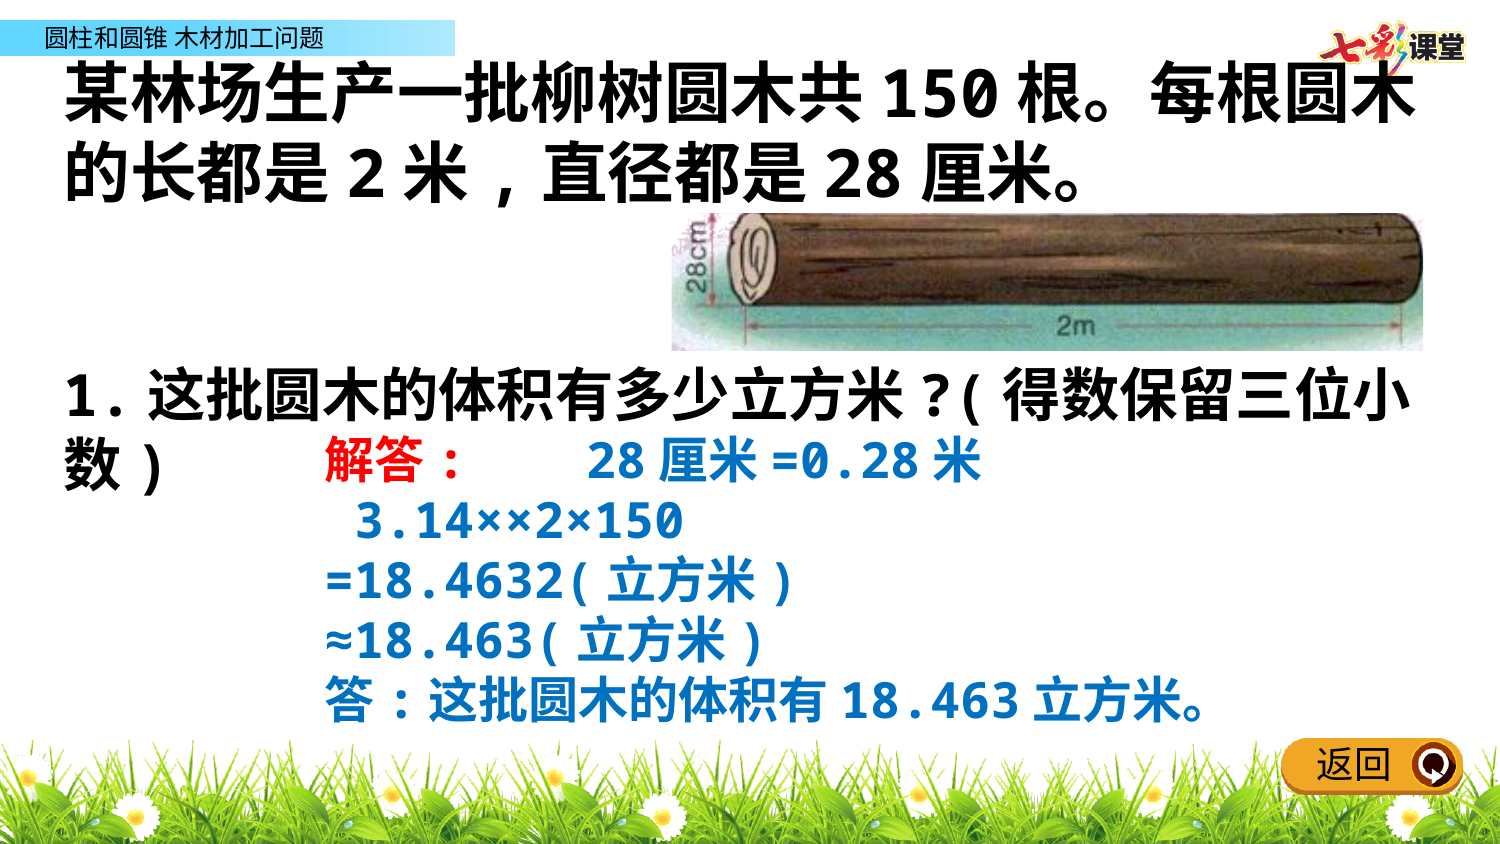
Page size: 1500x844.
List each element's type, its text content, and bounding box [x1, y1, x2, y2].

text_box 1.这批圆木的体积有多少立方米?(得数保留三位小数) [48, 350, 1471, 506]
picture [1316, 20, 1468, 43]
picture [0, 740, 1500, 844]
picture [671, 212, 1424, 352]
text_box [1281, 733, 1464, 795]
text_box 某林场生产一批柳树圆木共150根。每根圆木的长都是2米,直径都是28厘米。 [48, 43, 1471, 219]
